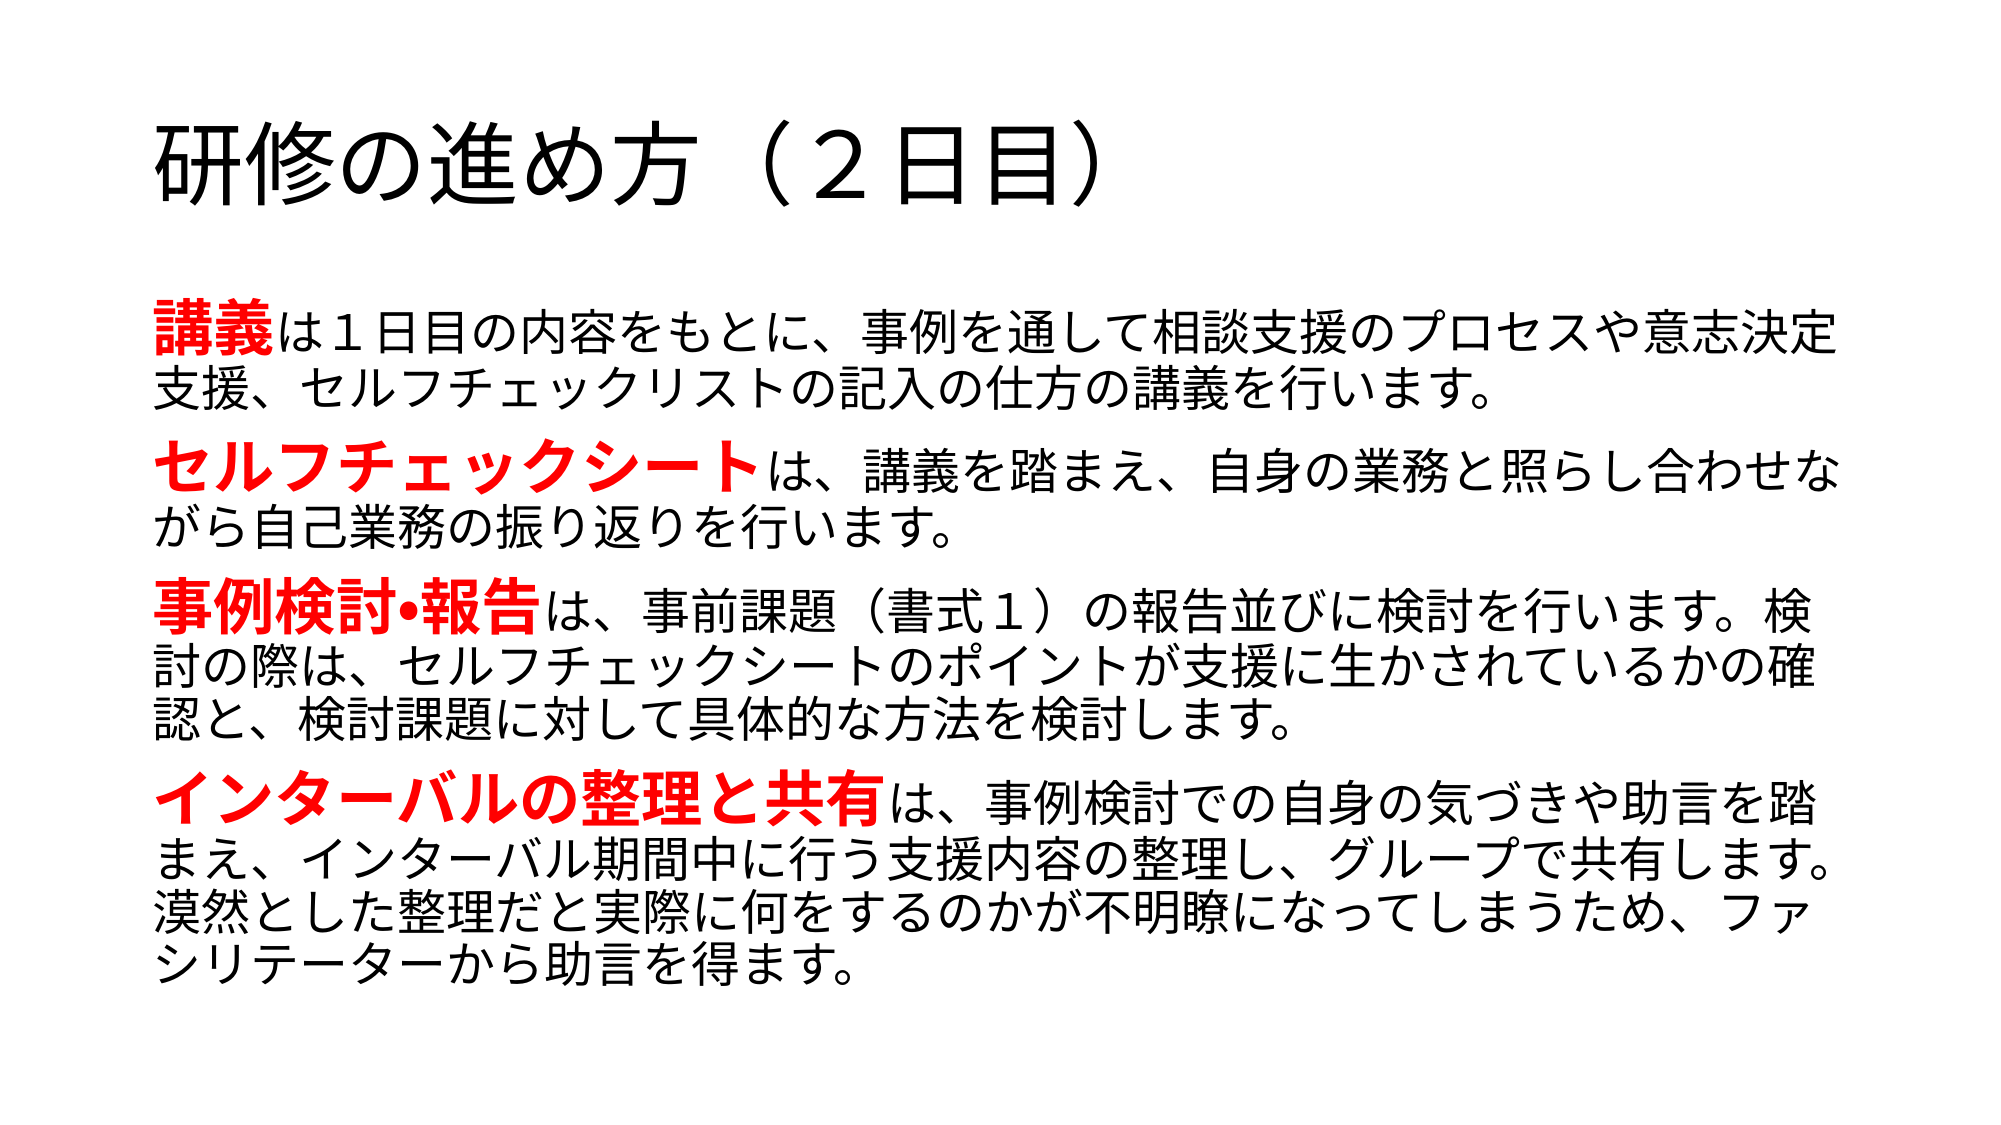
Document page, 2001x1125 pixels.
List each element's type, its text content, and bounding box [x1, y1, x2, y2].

title 研修の進め方（２日目） [137, 59, 1863, 278]
list 講義は１日目の内容をもとに、事例を通して相談支援のプロセスや意志決定支援、セルフチェックリストの記入の仕方の講義を行います。 セルフチェックシートは、講義を踏まえ、自身の業務と照らし合わせながら自己業務の振り返りを行います。 事例検討・報告は、事前課題（書式１）の報告並びに検討を行います。検討の際は、セルフチェックシートのポイントが支援に生かされているかの確認と、検討課題に対して具体的な方法を検討します。 インターバルの整理と共有は、事例検討での自身の気づきや助言を踏まえ、インターバル期間中に行う支援内容の整理し、グループで共有します。漠然とした整理だと実際に何をするのかが不明瞭になってしまうため、ファシリテーターから助言を得ます。 [137, 290, 1863, 1005]
